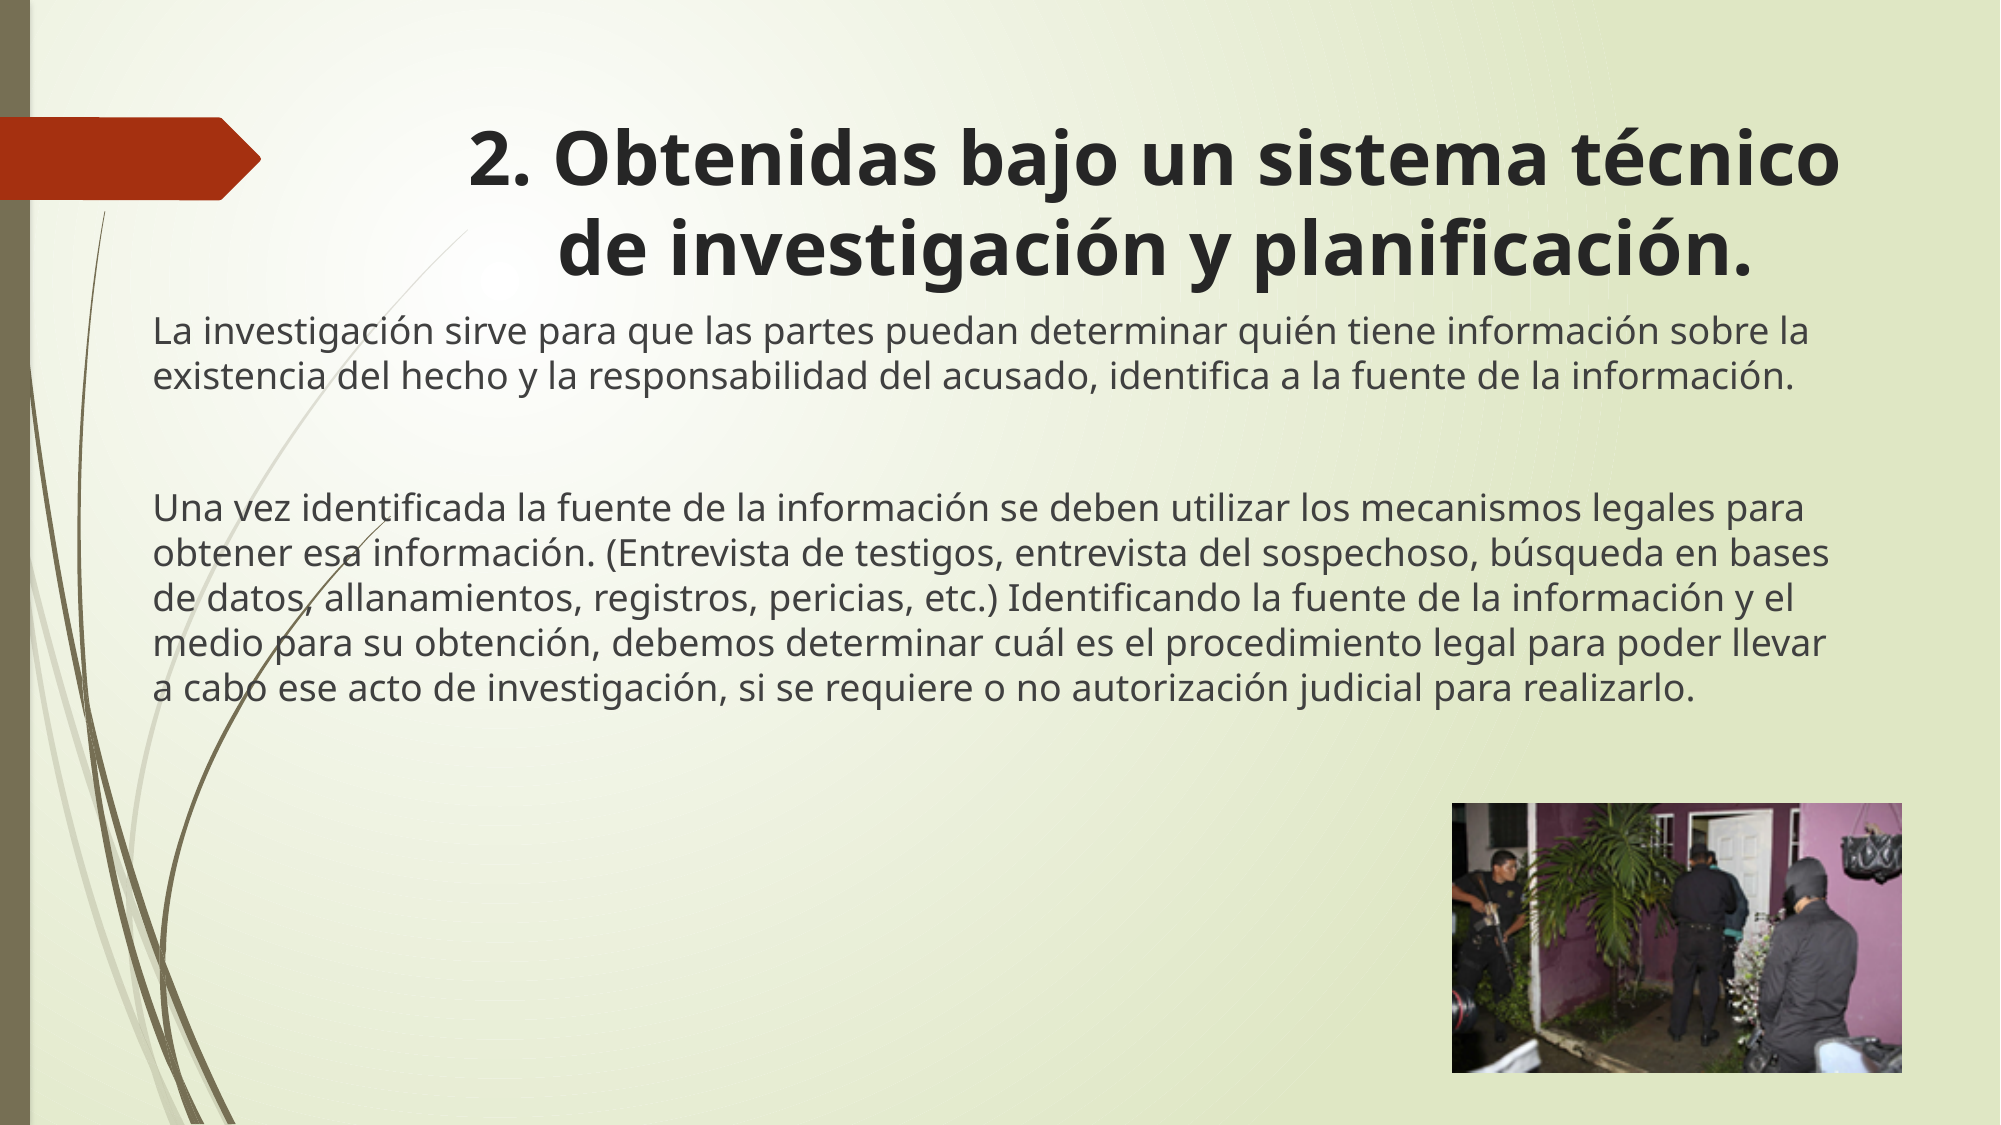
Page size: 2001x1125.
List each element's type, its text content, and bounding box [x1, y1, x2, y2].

title 2. Obtenidas bajo un sistema técnico de investigación y planificación. [425, 102, 1888, 313]
picture [1452, 803, 1902, 1073]
list La investigación sirve para que las partes puedan determinar quién tiene información sobre la existencia del hecho y la responsabilidad del acusado, identifica a la fuente de la información. Una vez identificada la fuente de la información se deben utilizar los mecanismos legales para obtener esa información. (Entrevista de testigos, entrevista del sospechoso, búsqueda en bases de datos, allanamientos, registros, pericias, etc.) Identificando la fuente de la información y el medio para su obtención, debemos determinar cuál es el procedimiento legal para poder llevar a cabo ese acto de investigación, si se requiere o no autorización judicial para realizarlo. [137, 299, 1863, 804]
